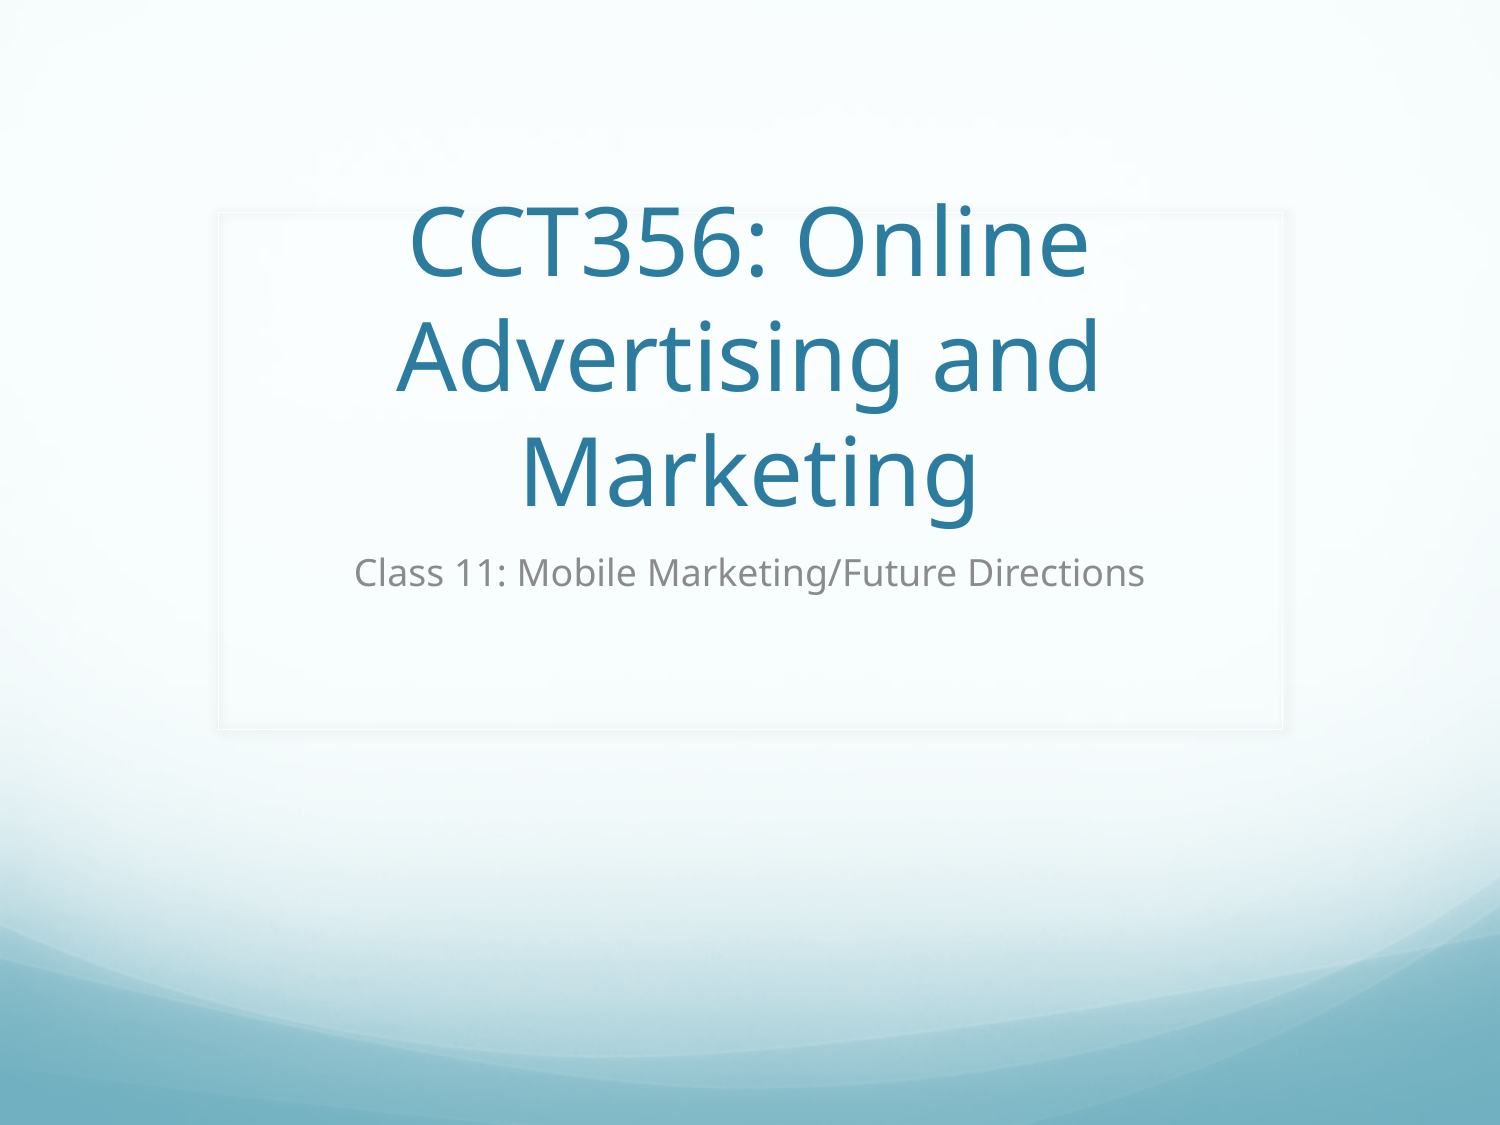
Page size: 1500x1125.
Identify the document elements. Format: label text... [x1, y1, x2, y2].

subtitle Class 11: Mobile Marketing/Future Directions [217, 541, 1283, 692]
title CCT356: Online Advertising and Marketing [217, 249, 1283, 533]
